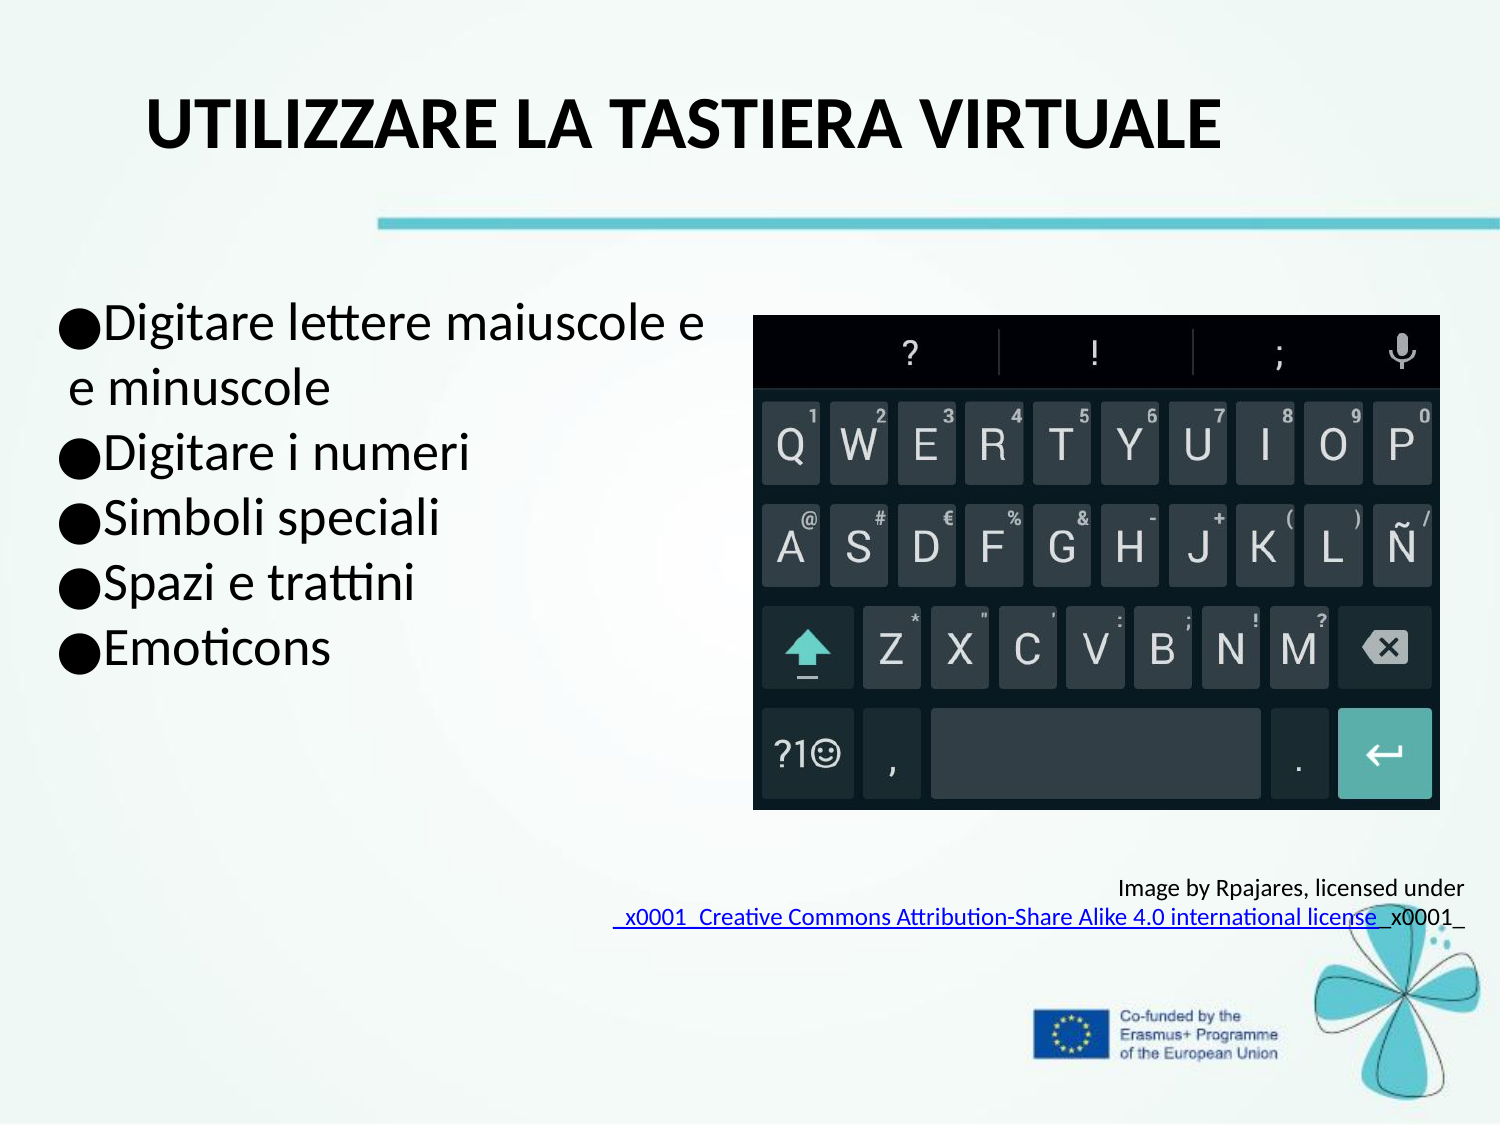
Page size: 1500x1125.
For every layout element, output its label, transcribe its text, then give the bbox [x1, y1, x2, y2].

text_box Utilizzare la tastiera virtuale [130, 66, 1369, 172]
text_box Digitare lettere maiuscole e e minuscole Digitare i numeri Simboli speciali Spazi e trattini Emoticons Image by Rpajares, licensed under _x0001_Creative Commons Attribution-Share Alike 4.0 international license_x0001_ [41, 278, 1481, 1044]
picture [0, 0, 1500, 1125]
